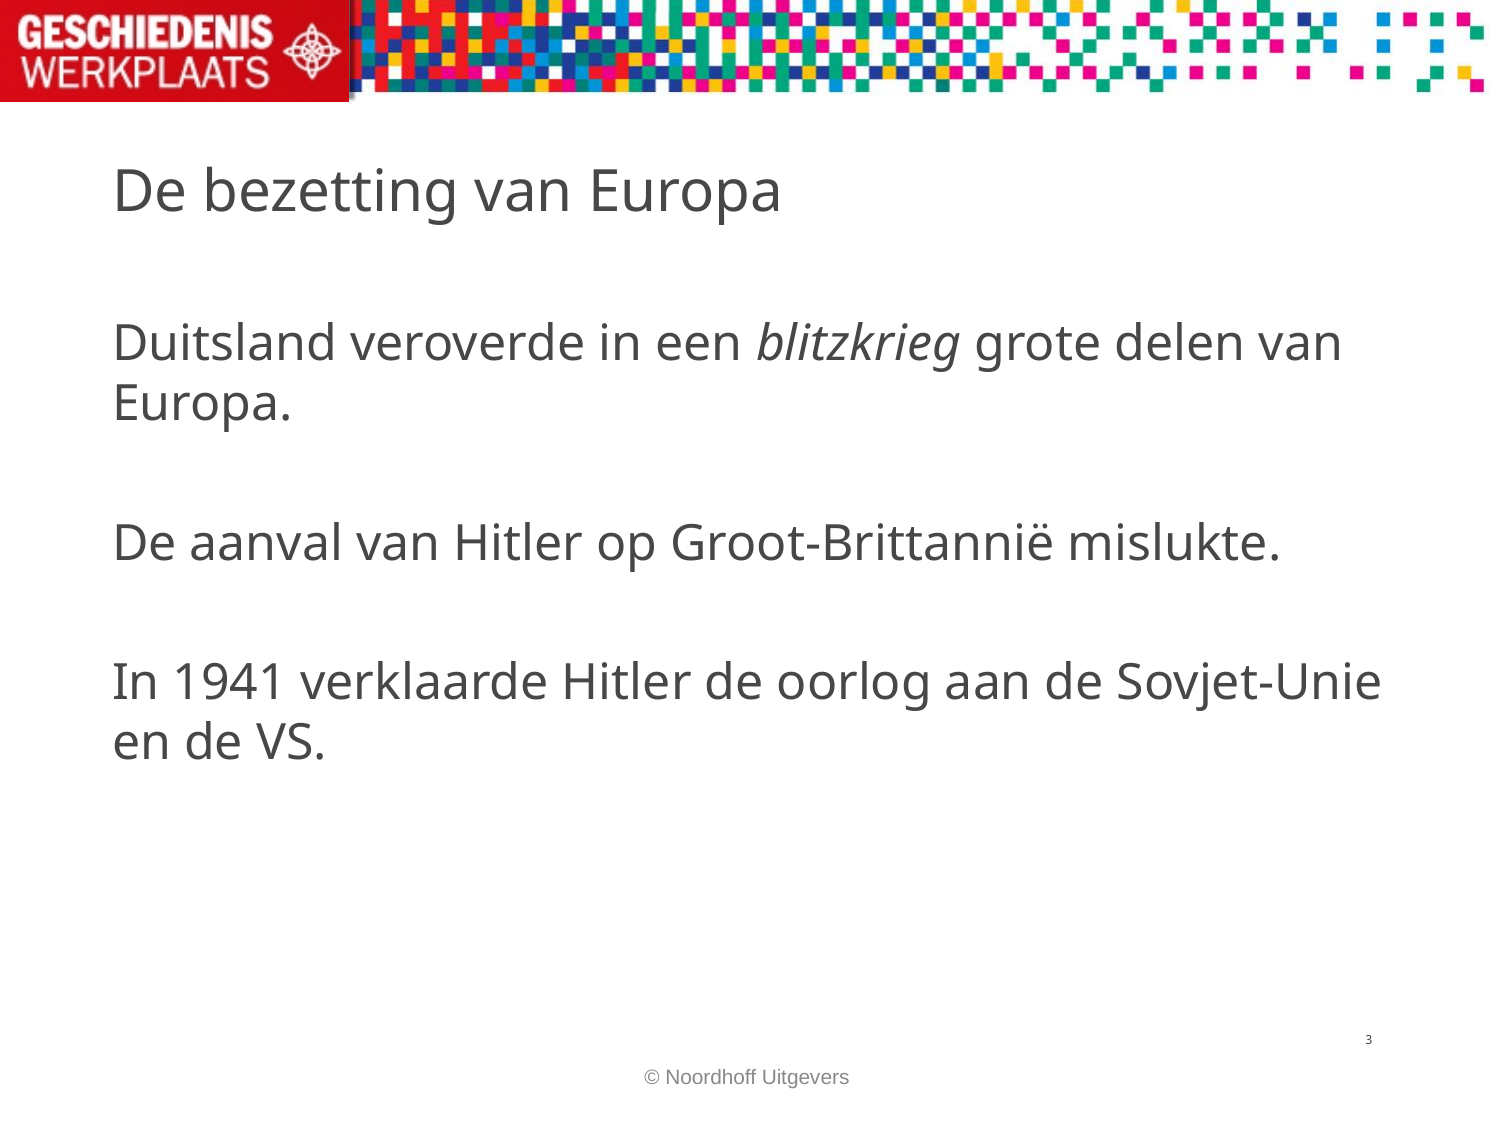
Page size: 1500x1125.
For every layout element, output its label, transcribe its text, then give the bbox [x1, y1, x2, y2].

slide_number 3 [1325, 1025, 1388, 1063]
text_box © Noordhoff Uitgevers [512, 1045, 988, 1106]
title De bezetting van Europa [112, 145, 1401, 256]
list Duitsland veroverde in een blitzkrieg grote delen van Europa. De aanval van Hitler op Groot-Brittannië mislukte. In 1941 verklaarde Hitler de oorlog aan de Sovjet-Unie en de VS. [112, 302, 1409, 988]
picture [0, 0, 1500, 1125]
